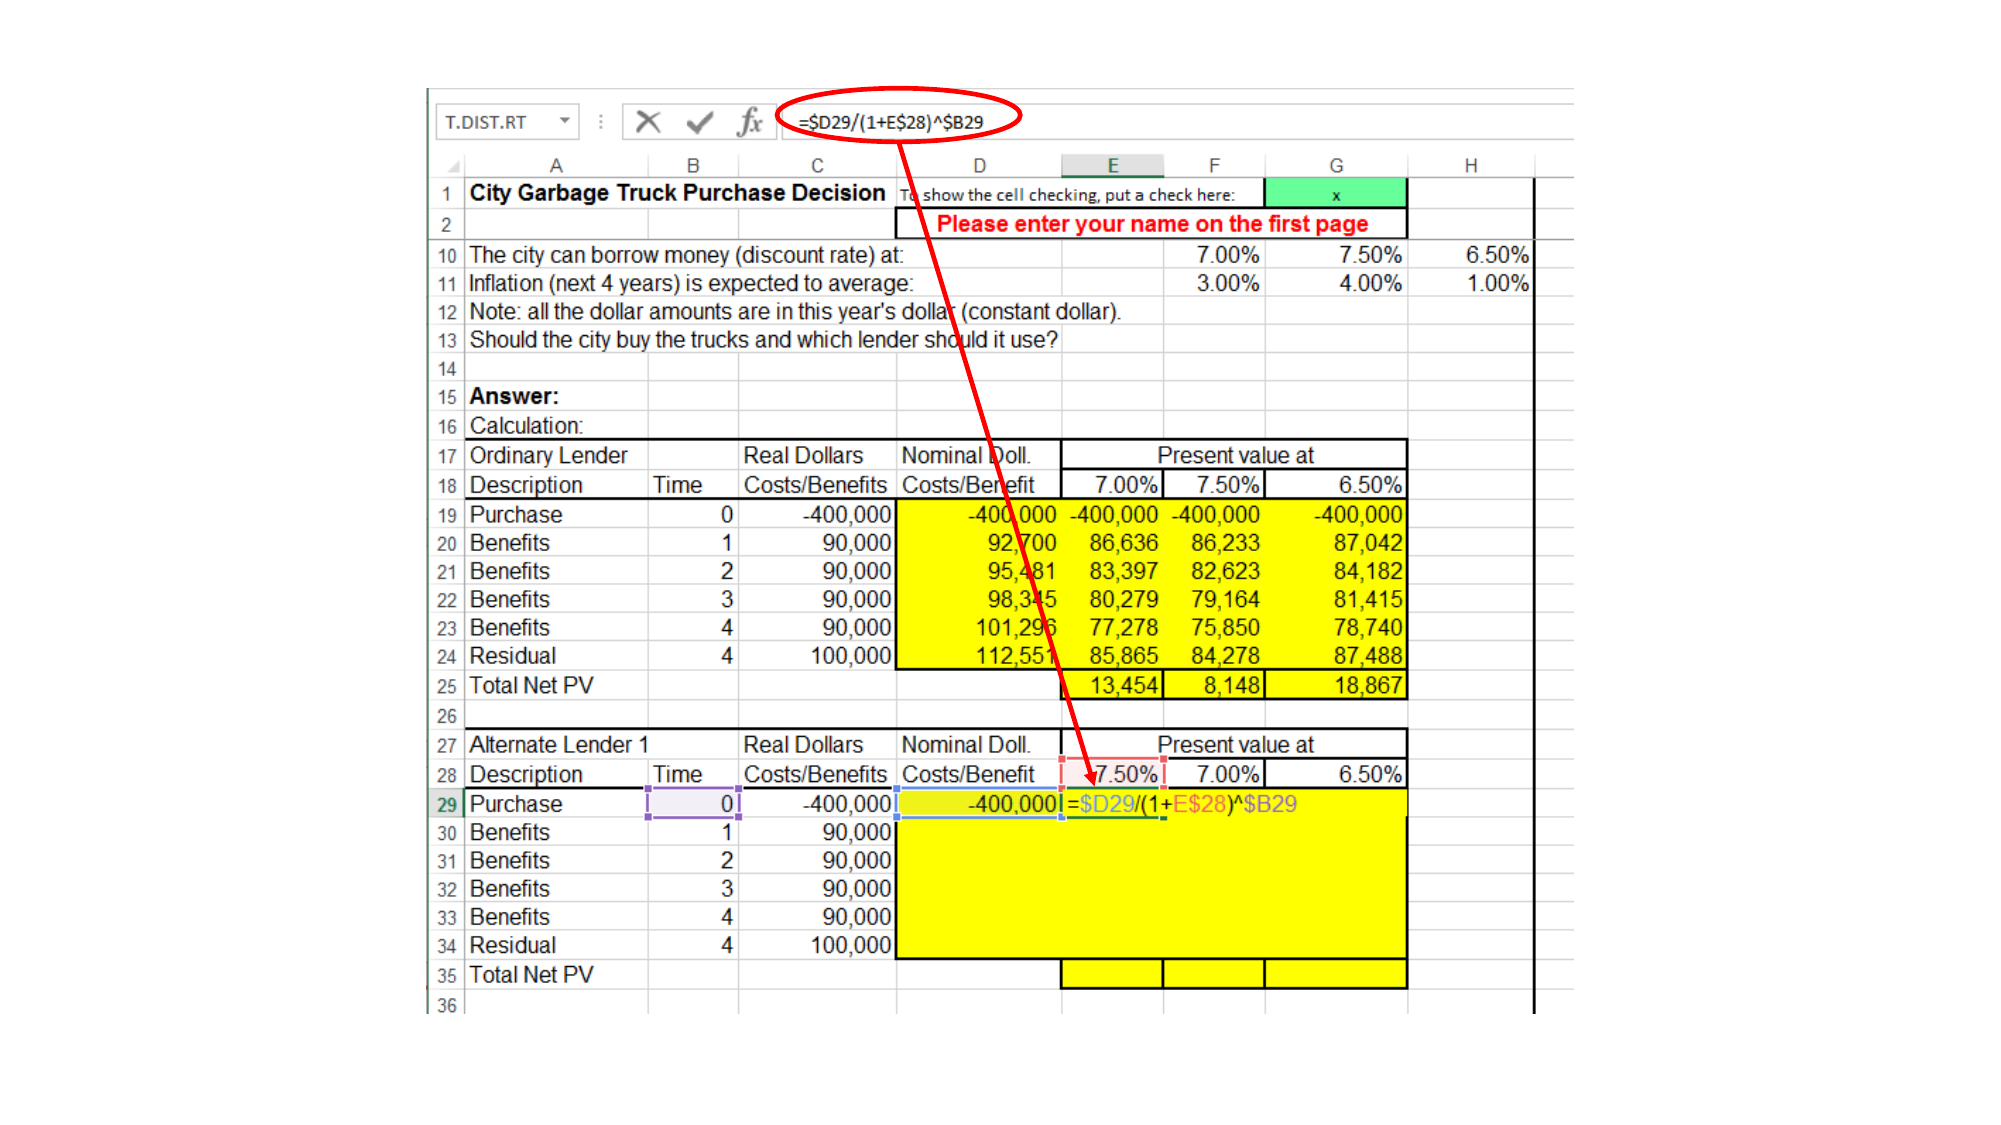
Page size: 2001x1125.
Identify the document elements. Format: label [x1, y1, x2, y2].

text_box [898, 141, 1095, 787]
list [426, 88, 1574, 1014]
